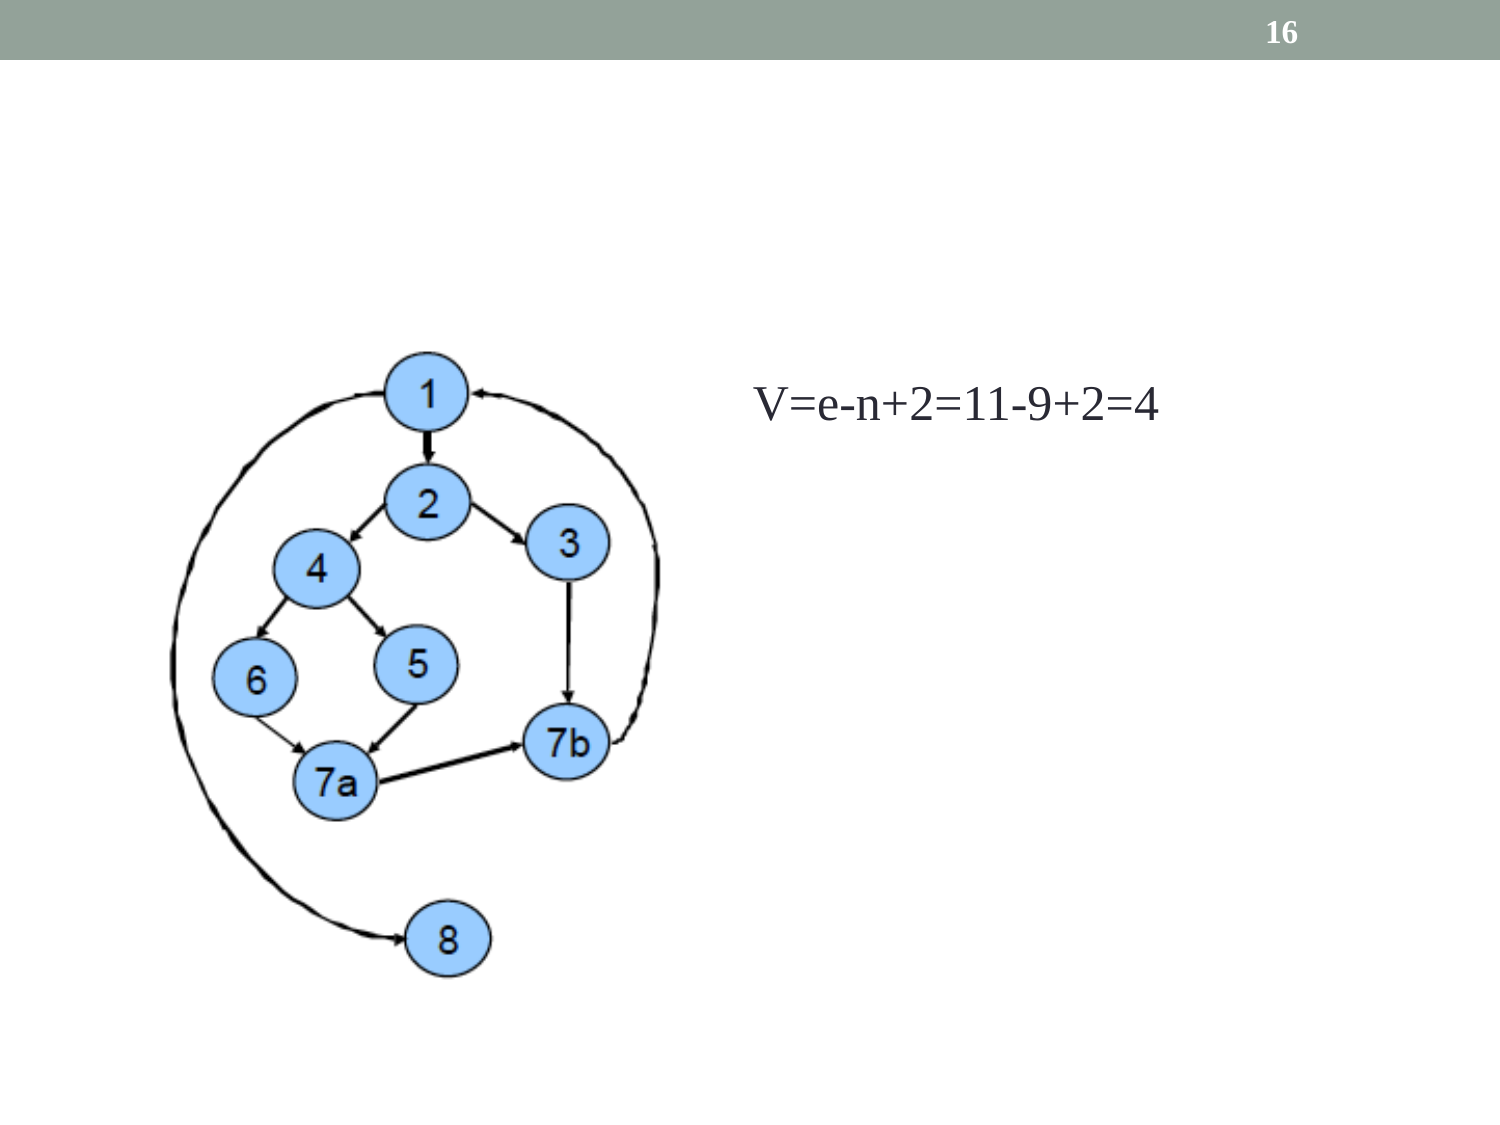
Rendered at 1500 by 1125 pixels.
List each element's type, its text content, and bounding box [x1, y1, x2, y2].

slide_number 16 [1250, 3, 1425, 57]
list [0, 349, 717, 989]
text_box V=e-n+2=11-9+2=4 [738, 362, 1462, 438]
